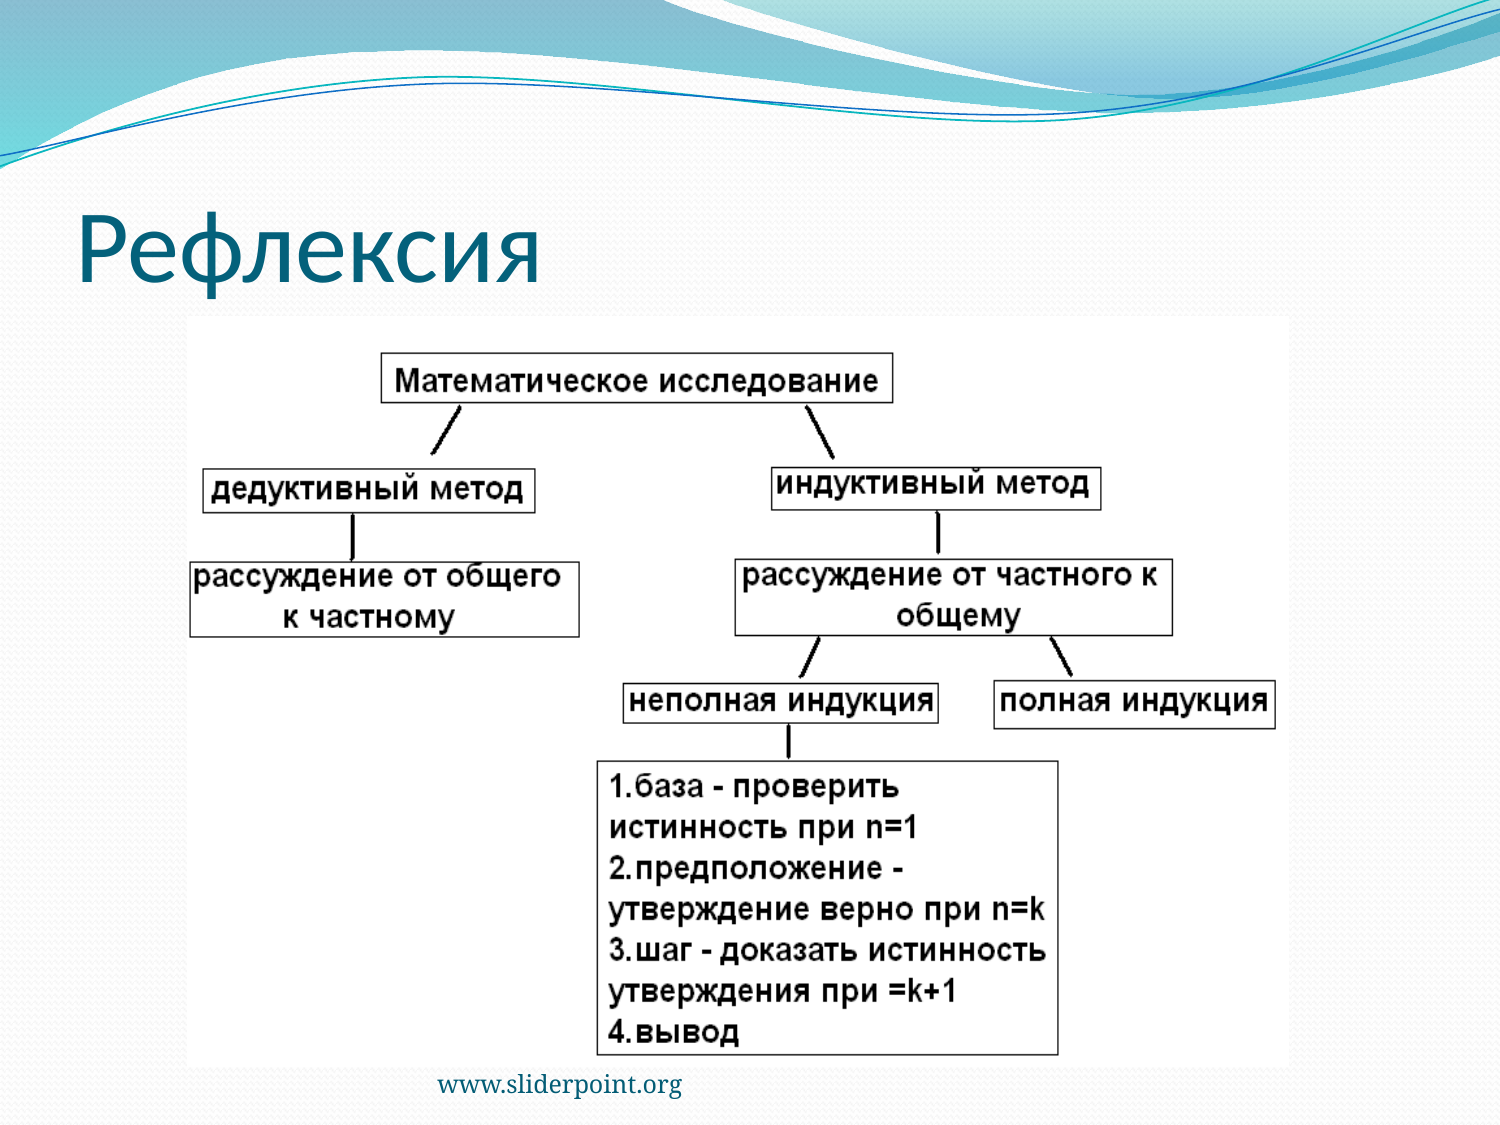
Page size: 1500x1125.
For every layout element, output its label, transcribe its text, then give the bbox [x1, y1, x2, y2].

title Рефлексия [75, 115, 1425, 303]
footer www.sliderpoint.org [437, 1079, 988, 1103]
picture [187, 316, 1290, 1067]
